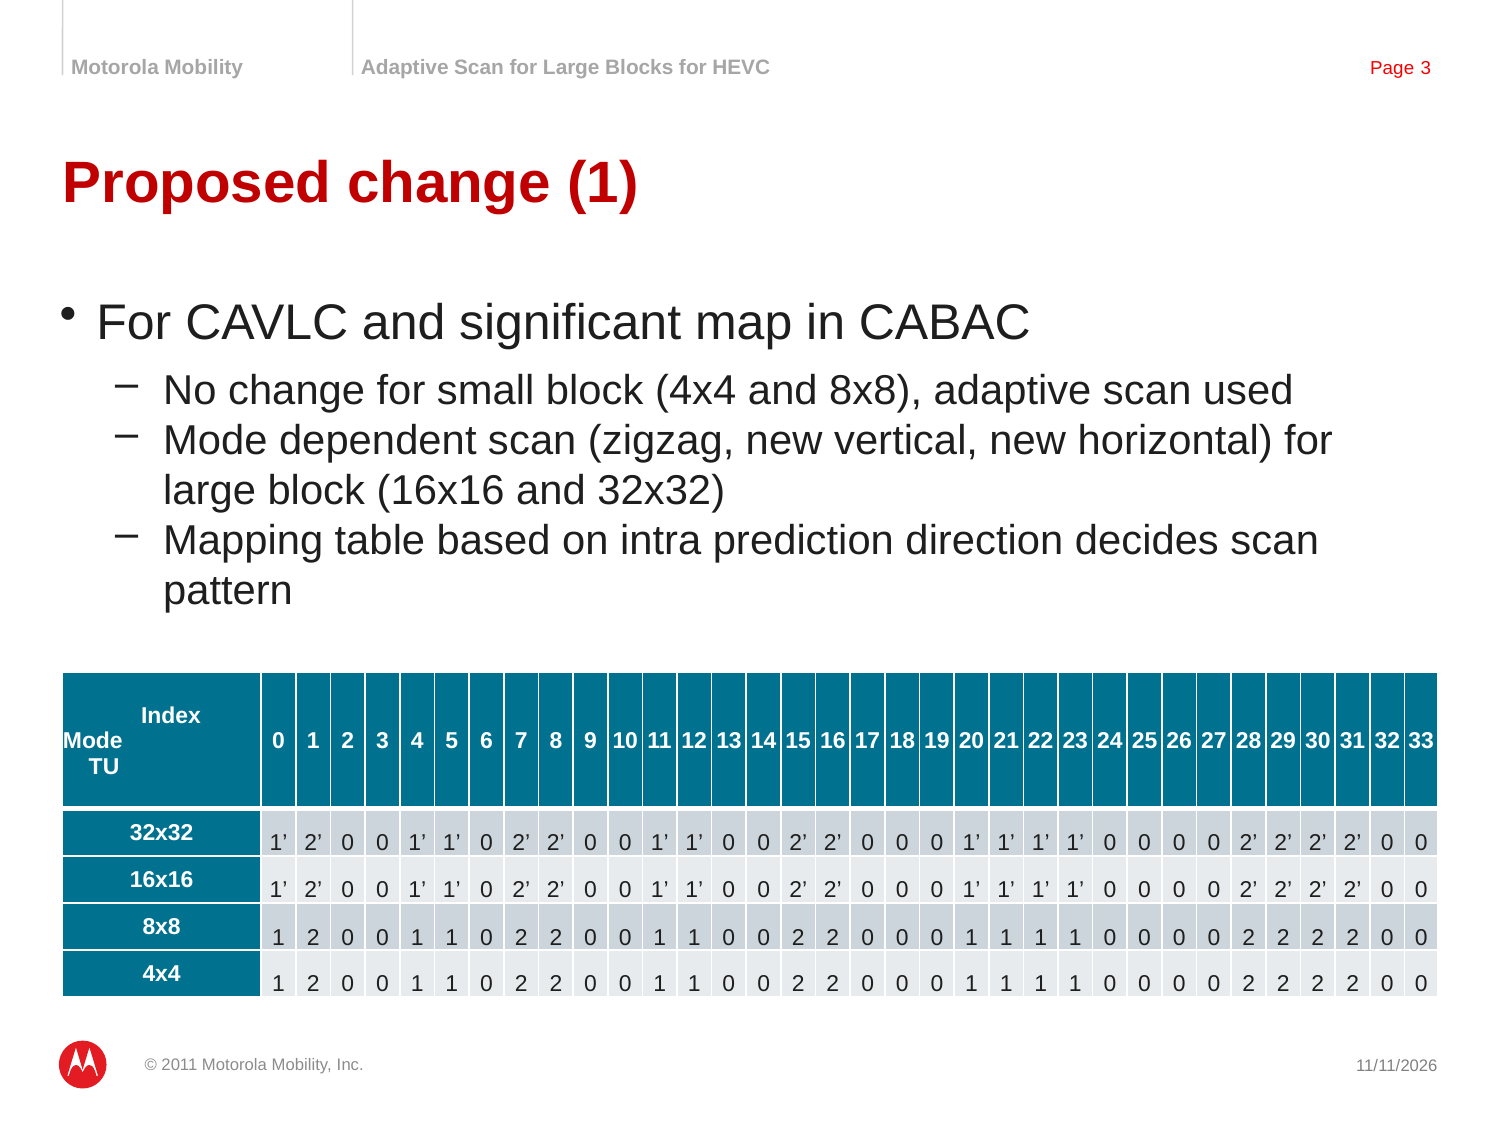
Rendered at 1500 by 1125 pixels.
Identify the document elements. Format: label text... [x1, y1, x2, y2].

table_cell 1 [643, 904, 676, 949]
table_header 21 [990, 673, 1023, 806]
table_cell 4x4 [63, 951, 260, 996]
table_cell 0 [1197, 904, 1230, 949]
table_cell 1’ [262, 811, 295, 855]
table_header 6 [470, 673, 503, 806]
table_cell 2 [1301, 951, 1334, 996]
table_cell 1’ [262, 857, 295, 902]
table_cell 0 [1128, 904, 1161, 949]
table_header 29 [1267, 673, 1300, 806]
table_cell 1’ [990, 857, 1023, 902]
table_cell 1 [262, 904, 295, 949]
table_cell 1 [955, 951, 988, 996]
table_header 4 [401, 673, 434, 806]
table_cell 2’ [1267, 857, 1300, 902]
table_cell 1’ [1059, 811, 1092, 855]
table_header 28 [1232, 673, 1265, 806]
table_cell 1’ [643, 857, 676, 902]
table_cell 2’ [1301, 857, 1334, 902]
table_header 5 [435, 673, 468, 806]
table_header 13 [712, 673, 745, 806]
footer © 2011 Motorola Mobility, Inc. [129, 1041, 605, 1086]
table_cell 0 [1371, 904, 1404, 949]
table_cell 1 [990, 951, 1023, 996]
table_header 1 [297, 673, 330, 806]
table_cell 0 [574, 857, 607, 902]
table_cell 1 [1024, 904, 1057, 949]
table_cell 0 [1093, 857, 1126, 902]
table_header 11 [643, 673, 676, 806]
table_cell 1 [678, 904, 711, 949]
table_cell 16x16 [63, 857, 260, 902]
table_cell 2’ [816, 857, 849, 902]
table_cell 1 [643, 951, 676, 996]
table_cell 2 [1267, 904, 1300, 949]
table_cell 2’ [539, 811, 572, 855]
table_cell 0 [1128, 811, 1161, 855]
table_cell 2’ [1232, 857, 1265, 902]
table_header 25 [1128, 673, 1161, 806]
table_cell 1 [262, 951, 295, 996]
list For CAVLC and significant map in CABAC No change for small block (4x4 and 8x8), adaptive scan used Mode dependent scan (zigzag, new vertical, new horizontal) for large block (16x16 and 32x32) Mapping table based on intra prediction direction decides scan pattern [59, 289, 1436, 936]
table_cell 0 [1405, 857, 1437, 902]
table_cell 0 [366, 811, 399, 855]
table_cell 2 [505, 904, 538, 949]
table_cell 0 [1197, 857, 1230, 902]
table_cell 0 [574, 904, 607, 949]
table_cell 0 [366, 904, 399, 949]
table_cell 1 [435, 951, 468, 996]
table_cell 0 [1128, 857, 1161, 902]
table_cell 0 [366, 857, 399, 902]
table_header Index Mode TU [63, 673, 260, 806]
table_cell 2’ [782, 811, 815, 855]
table_cell 0 [574, 811, 607, 855]
table_cell 0 [574, 951, 607, 996]
table_cell 2’ [816, 811, 849, 855]
table_cell 0 [609, 811, 642, 855]
table_cell 0 [712, 857, 745, 902]
table_cell 1 [678, 951, 711, 996]
table_cell 0 [886, 951, 919, 996]
table_cell 0 [609, 857, 642, 902]
table_header 22 [1024, 673, 1057, 806]
table_cell 2’ [505, 811, 538, 855]
table_header 31 [1336, 673, 1369, 806]
table_cell 0 [747, 857, 780, 902]
table_cell 0 [331, 951, 364, 996]
table_cell 0 [331, 904, 364, 949]
table_cell 0 [1197, 811, 1230, 855]
table_cell 1 [1059, 951, 1092, 996]
table_cell 0 [747, 811, 780, 855]
table_cell 0 [609, 951, 642, 996]
table_cell 0 [331, 811, 364, 855]
table_cell 1 [955, 904, 988, 949]
table_cell 2 [297, 951, 330, 996]
table_cell 2’ [1232, 811, 1265, 855]
table_header 16 [816, 673, 849, 806]
table_cell 2 [505, 951, 538, 996]
table_cell 2’ [782, 857, 815, 902]
table_cell 0 [886, 904, 919, 949]
table_cell 0 [331, 857, 364, 902]
table_cell 1’ [435, 857, 468, 902]
table_cell 0 [1371, 811, 1404, 855]
table_cell 1’ [955, 811, 988, 855]
table_cell 0 [920, 951, 953, 996]
table_cell 2 [782, 904, 815, 949]
table_cell 0 [366, 951, 399, 996]
table_cell 0 [1163, 904, 1196, 949]
table_cell 0 [470, 951, 503, 996]
table_cell 2 [1336, 904, 1369, 949]
table_cell 1 [1024, 951, 1057, 996]
table_cell 0 [1163, 951, 1196, 996]
table_header 10 [609, 673, 642, 806]
table_cell 1’ [401, 811, 434, 855]
table_cell 2 [1232, 951, 1265, 996]
table_header 18 [886, 673, 919, 806]
table_cell 8x8 [63, 904, 260, 949]
table_cell 0 [1093, 951, 1126, 996]
table_cell 0 [747, 951, 780, 996]
table_cell 0 [1405, 811, 1437, 855]
table_cell 0 [1371, 857, 1404, 902]
table_cell 0 [851, 811, 884, 855]
table_cell 0 [851, 904, 884, 949]
table_header 3 [366, 673, 399, 806]
table_cell 0 [712, 904, 745, 949]
table_cell 0 [712, 811, 745, 855]
table_header 8 [539, 673, 572, 806]
table_header 12 [678, 673, 711, 806]
table_cell 2 [1267, 951, 1300, 996]
table_cell 2 [816, 951, 849, 996]
table_cell 0 [1093, 811, 1126, 855]
table_cell 2’ [297, 811, 330, 855]
table_cell 2 [782, 951, 815, 996]
title Proposed change (1) [62, 78, 1439, 215]
table_cell 1’ [678, 857, 711, 902]
table_cell 0 [609, 904, 642, 949]
table_cell 2 [1336, 951, 1369, 996]
table_cell 2’ [505, 857, 538, 902]
table_cell 0 [470, 811, 503, 855]
table_cell 0 [1405, 951, 1437, 996]
table_cell 2 [1232, 904, 1265, 949]
table_header 32 [1371, 673, 1404, 806]
table_header 14 [747, 673, 780, 806]
table_cell 1’ [1059, 857, 1092, 902]
table_header 27 [1197, 673, 1230, 806]
table_cell 0 [1163, 811, 1196, 855]
table_cell 1’ [1024, 811, 1057, 855]
table_header 0 [262, 673, 295, 806]
table_cell 0 [886, 857, 919, 902]
table_cell 1 [435, 904, 468, 949]
table_cell 0 [920, 904, 953, 949]
table_cell 1’ [435, 811, 468, 855]
table_cell 2’ [539, 857, 572, 902]
table_cell 0 [1163, 857, 1196, 902]
table_cell 0 [1197, 951, 1230, 996]
table_cell 0 [1405, 904, 1437, 949]
table_cell 1’ [643, 811, 676, 855]
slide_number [1347, 1043, 1447, 1087]
table_cell 0 [920, 857, 953, 902]
table_cell 0 [1093, 904, 1126, 949]
table_cell 2 [297, 904, 330, 949]
table_cell 2 [539, 904, 572, 949]
table_cell 1 [990, 904, 1023, 949]
table_cell 1 [401, 904, 434, 949]
table_cell 2’ [297, 857, 330, 902]
table_header 26 [1163, 673, 1196, 806]
table_cell 2’ [1267, 811, 1300, 855]
table_header 15 [782, 673, 815, 806]
table_cell 0 [1128, 951, 1161, 996]
table_header 33 [1405, 673, 1437, 806]
table_cell 1’ [678, 811, 711, 855]
table_cell 0 [712, 951, 745, 996]
table_cell 1’ [990, 811, 1023, 855]
table_header 24 [1093, 673, 1126, 806]
table_header 19 [920, 673, 953, 806]
table_cell 1’ [955, 857, 988, 902]
table_header 17 [851, 673, 884, 806]
table_cell 0 [920, 811, 953, 855]
table_cell 1 [401, 951, 434, 996]
table_header 23 [1059, 673, 1092, 806]
table_cell 0 [470, 857, 503, 902]
table_cell 2’ [1336, 811, 1369, 855]
table_cell 2 [539, 951, 572, 996]
table_cell 2’ [1301, 811, 1334, 855]
table_cell 0 [470, 904, 503, 949]
table_cell 2 [816, 904, 849, 949]
table_header 7 [505, 673, 538, 806]
table_header 2 [331, 673, 364, 806]
table_cell 0 [851, 951, 884, 996]
table_header 20 [955, 673, 988, 806]
table_cell 1’ [1024, 857, 1057, 902]
table_cell 1’ [401, 857, 434, 902]
table_cell 0 [851, 857, 884, 902]
table_cell 2’ [1336, 857, 1369, 902]
table_cell 0 [1371, 951, 1404, 996]
table_cell 1 [1059, 904, 1092, 949]
table_cell 0 [886, 811, 919, 855]
table_cell 2 [1301, 904, 1334, 949]
table_cell 32x32 [63, 811, 260, 855]
table_header 30 [1301, 673, 1334, 806]
table_header 9 [574, 673, 607, 806]
table_cell 0 [747, 904, 780, 949]
